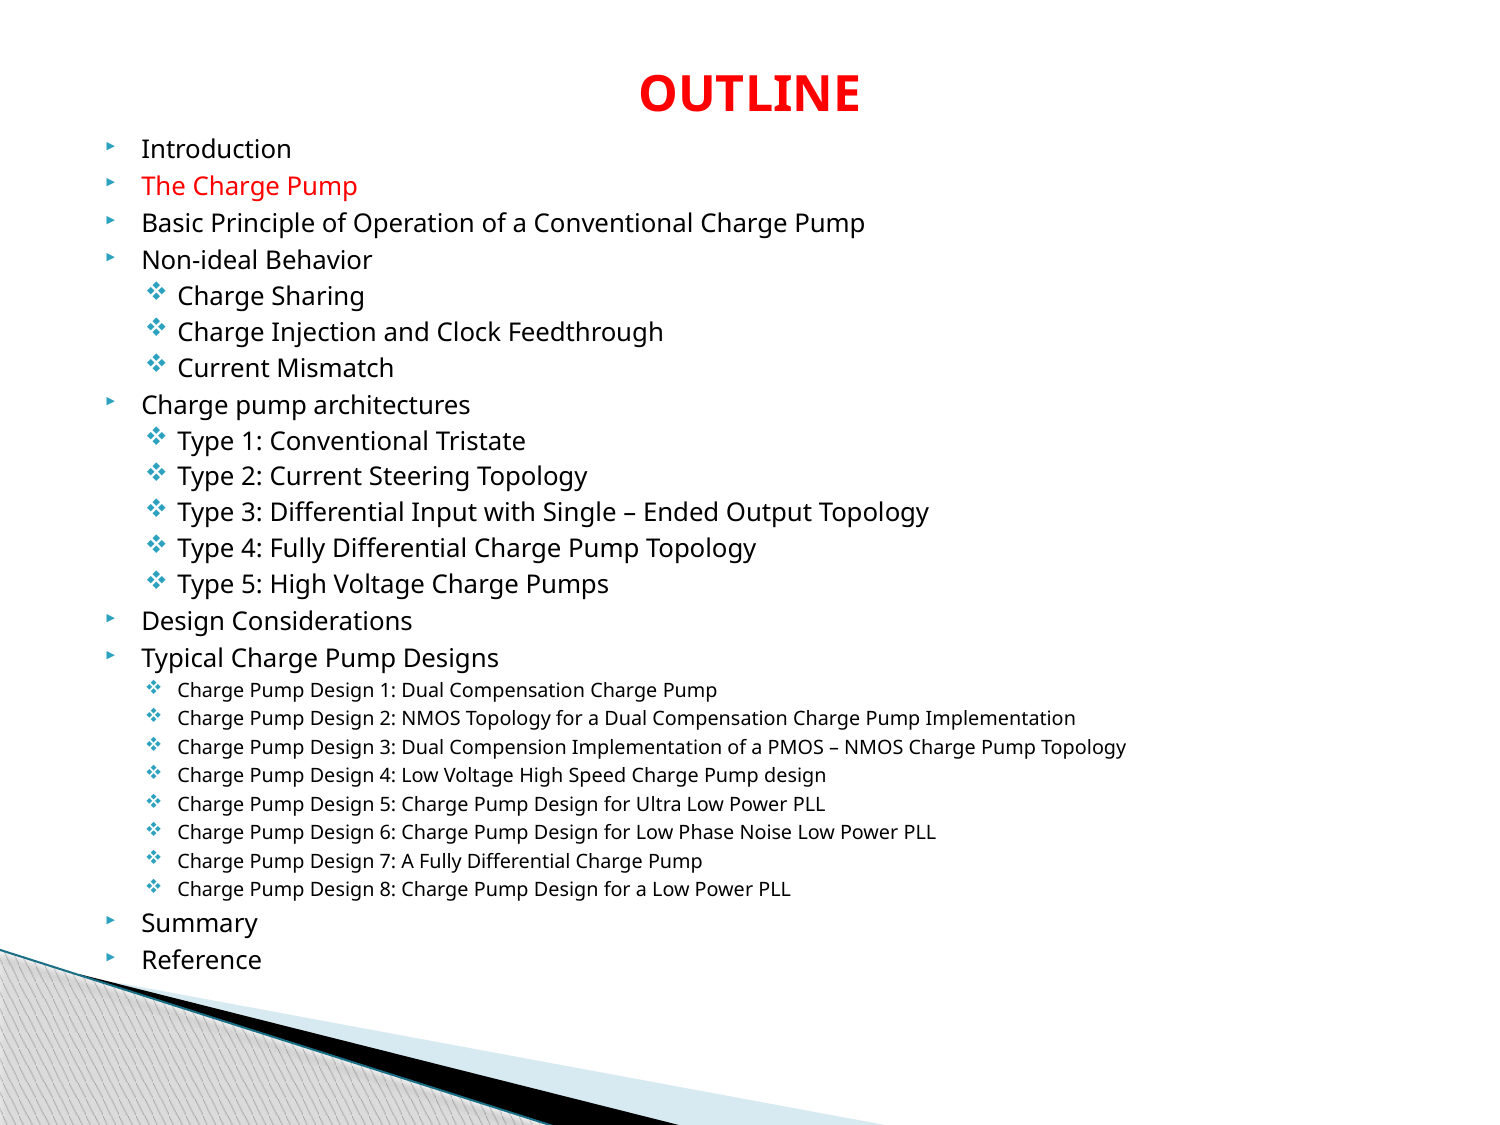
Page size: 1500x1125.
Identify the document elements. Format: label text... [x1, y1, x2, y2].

list Introduction The Charge Pump Basic Principle of Operation of a Conventional Charge Pump Non-ideal Behavior Charge Sharing Charge Injection and Clock Feedthrough Current Mismatch Charge pump architectures Type 1: Conventional Tristate Type 2: Current Steering Topology Type 3: Differential Input with Single – Ended Output Topology Type 4: Fully Differential Charge Pump Topology Type 5: High Voltage Charge Pumps Design Considerations Typical Charge Pump Designs Charge Pump Design 1: Dual Compensation Charge Pump Charge Pump Design 2: NMOS Topology for a Dual Compensation Charge Pump Implementation Charge Pump Design 3: Dual Compension Implementation of a PMOS – NMOS Charge Pump Topology Charge Pump Design 4: Low Voltage High Speed Charge Pump design Charge Pump Design 5: Charge Pump Design for Ultra Low Power PLL Charge Pump Design 6: Charge Pump Design for Low Phase Noise Low Power PLL Charge Pump Design 7: A Fully Differential Charge Pump Charge Pump Design 8: Charge Pump Design for a Low Power PLL Summary Reference [75, 138, 1425, 986]
title OUTLINE [75, 45, 1425, 138]
